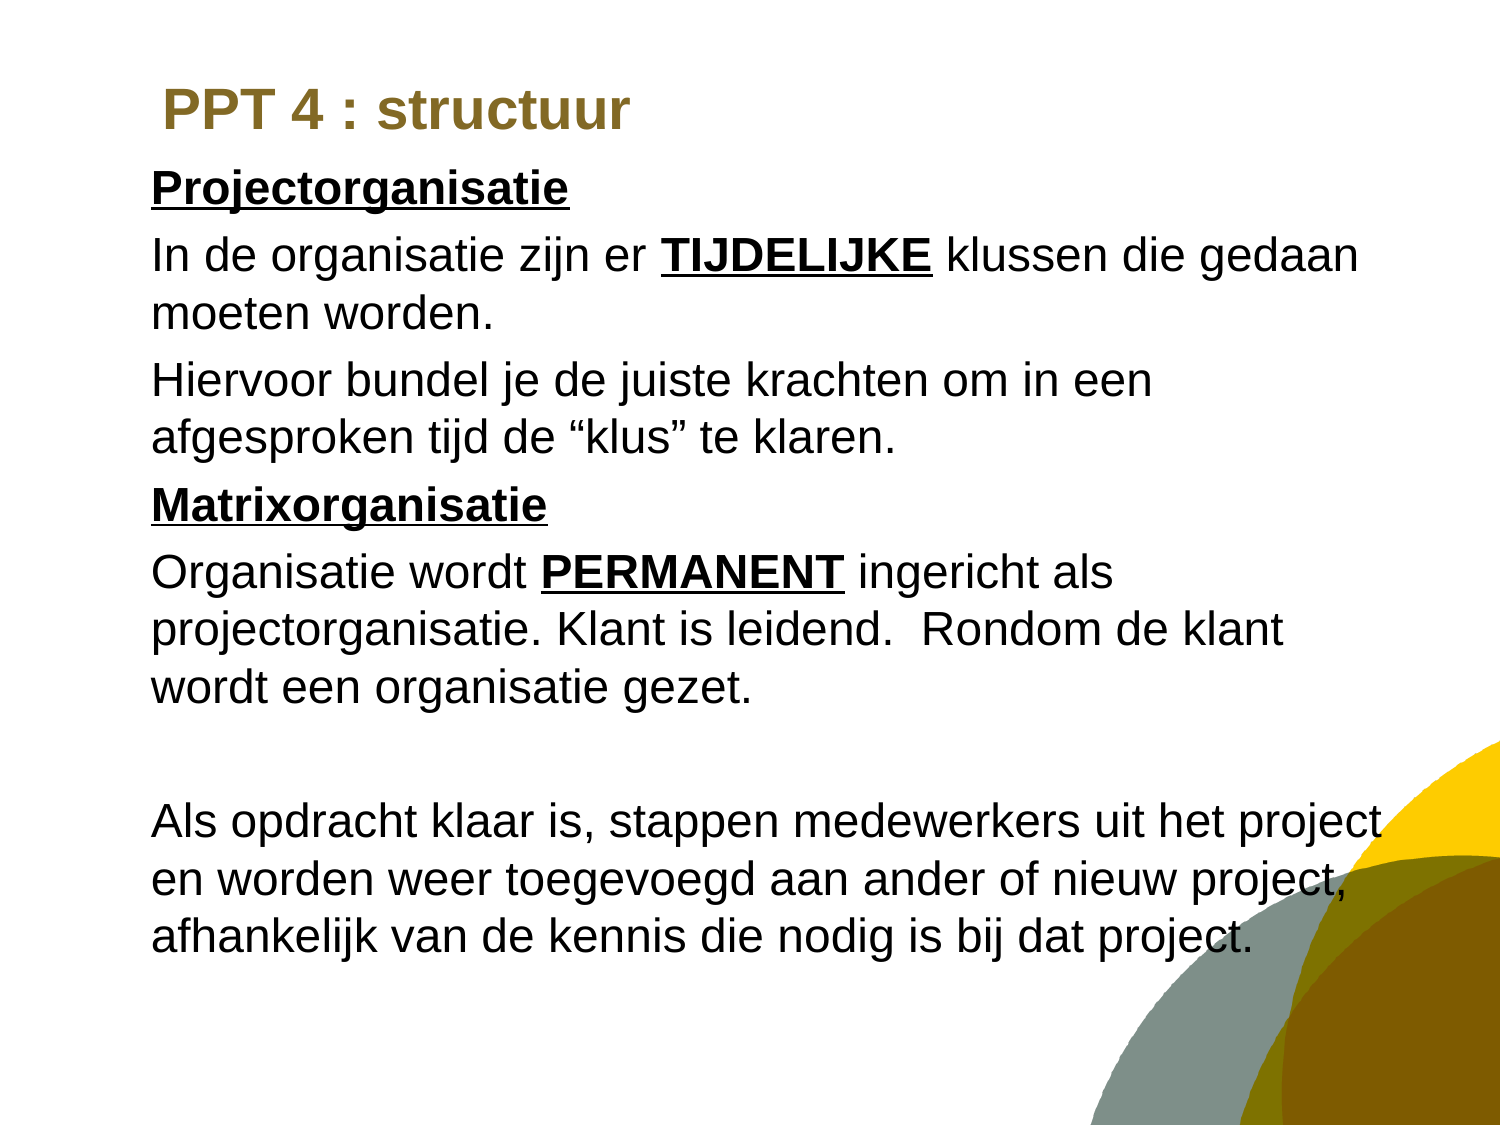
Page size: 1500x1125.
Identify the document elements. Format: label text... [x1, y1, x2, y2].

list Projectorganisatie In de organisatie zijn er TIJDELIJKE klussen die gedaan moeten worden. Hiervoor bundel je de juiste krachten om in een afgesproken tijd de “klus” te klaren. Matrixorganisatie Organisatie wordt PERMANENT ingericht als projectorganisatie. Klant is leidend. Rondom de klant wordt een organisatie gezet. Als opdracht klaar is, stappen medewerkers uit het project en worden weer toegevoegd aan ander of nieuw project, afhankelijk van de kennis die nodig is bij dat project. [135, 149, 1402, 982]
picture [66, 727, 1500, 1125]
title PPT 4 : structuur [147, 54, 1414, 149]
